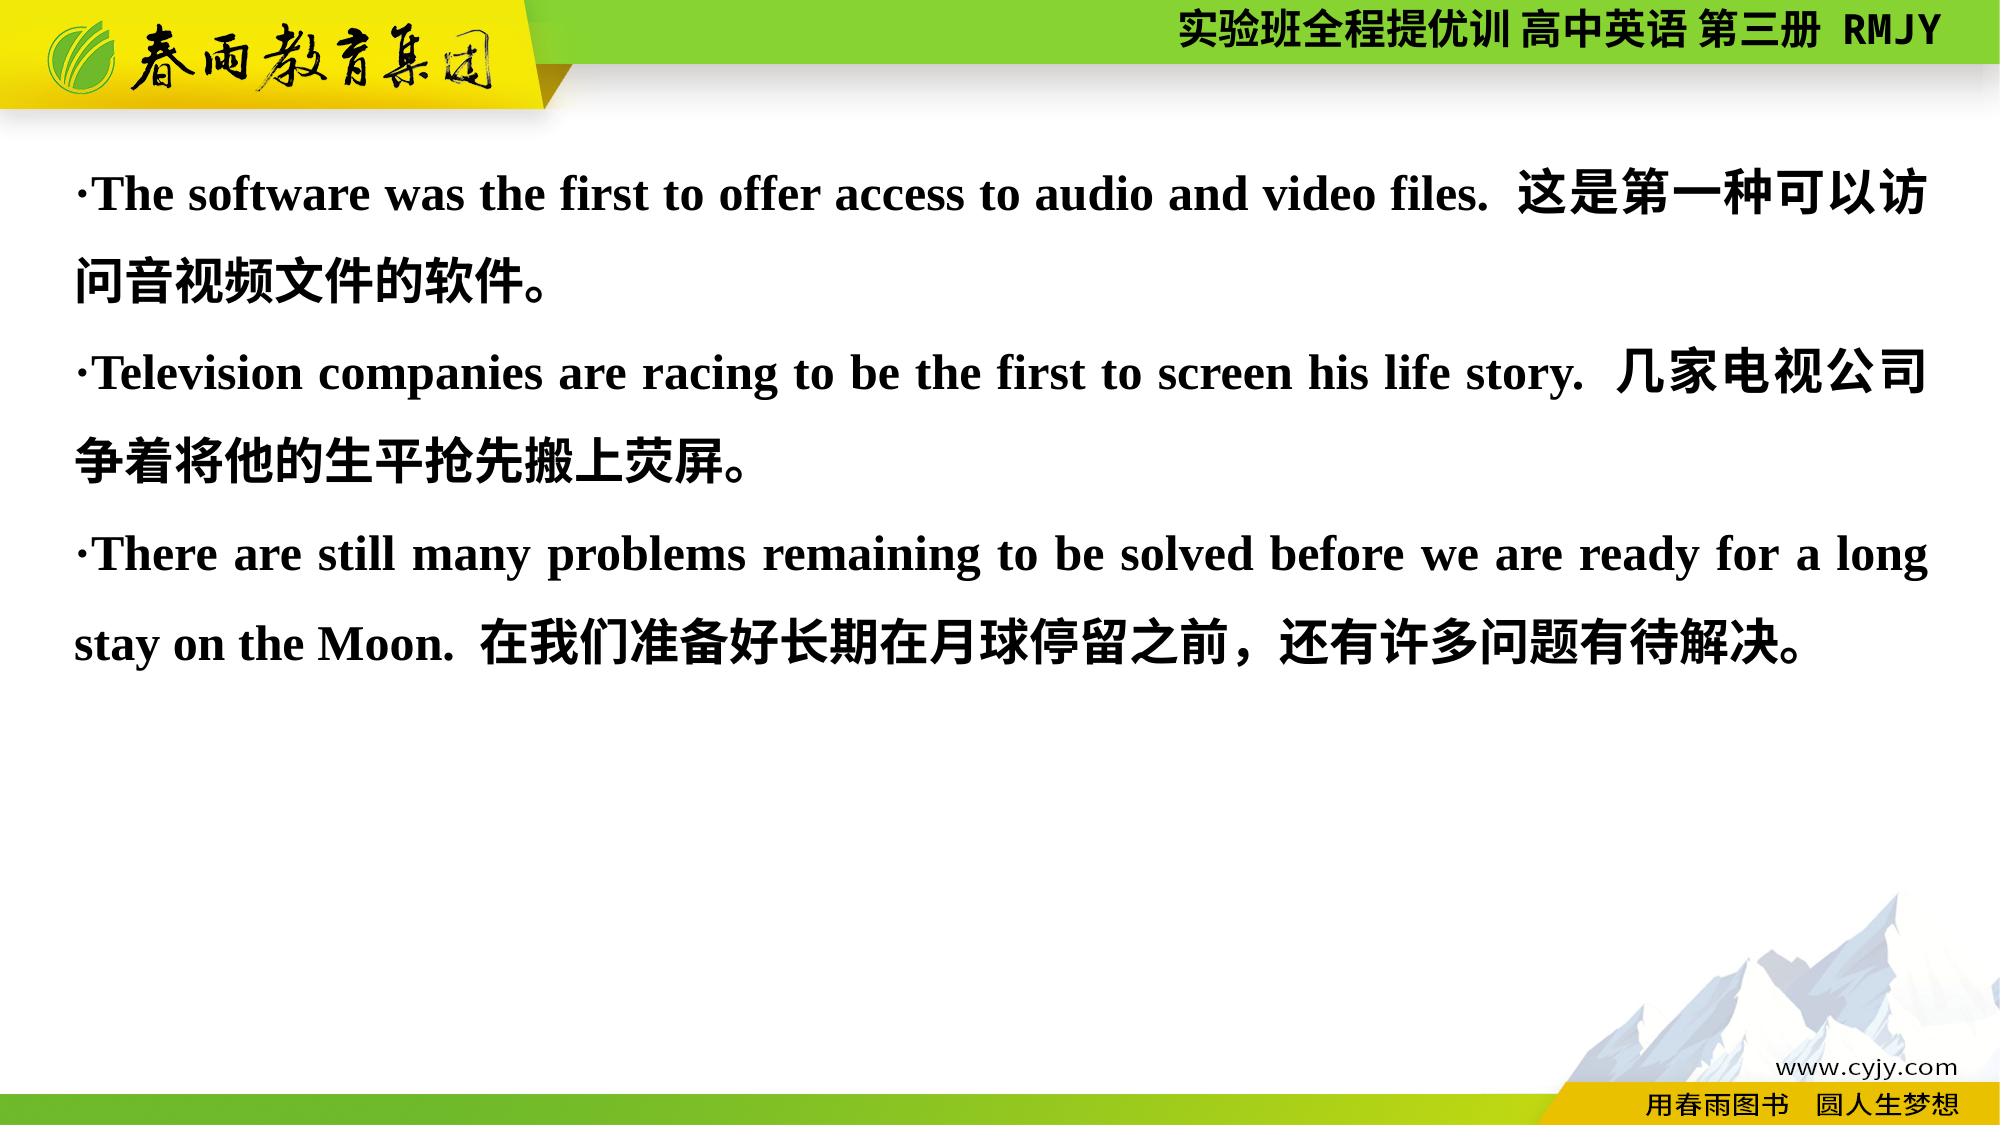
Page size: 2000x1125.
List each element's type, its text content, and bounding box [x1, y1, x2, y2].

list ·The software was the first to offer access to audio and video files. 这是第一种可以访问音视频文件的软件。 ·Television companies are racing to be the first to screen his life story. 几家电视公司争着将他的生平抢先搬上荧屏。 ·There are still many problems remaining to be solved before we are ready for a long stay on the Moon. 在我们准备好长期在月球停留之前，还有许多问题有待解决。 [59, 122, 1944, 672]
picture [0, 0, 2000, 1125]
